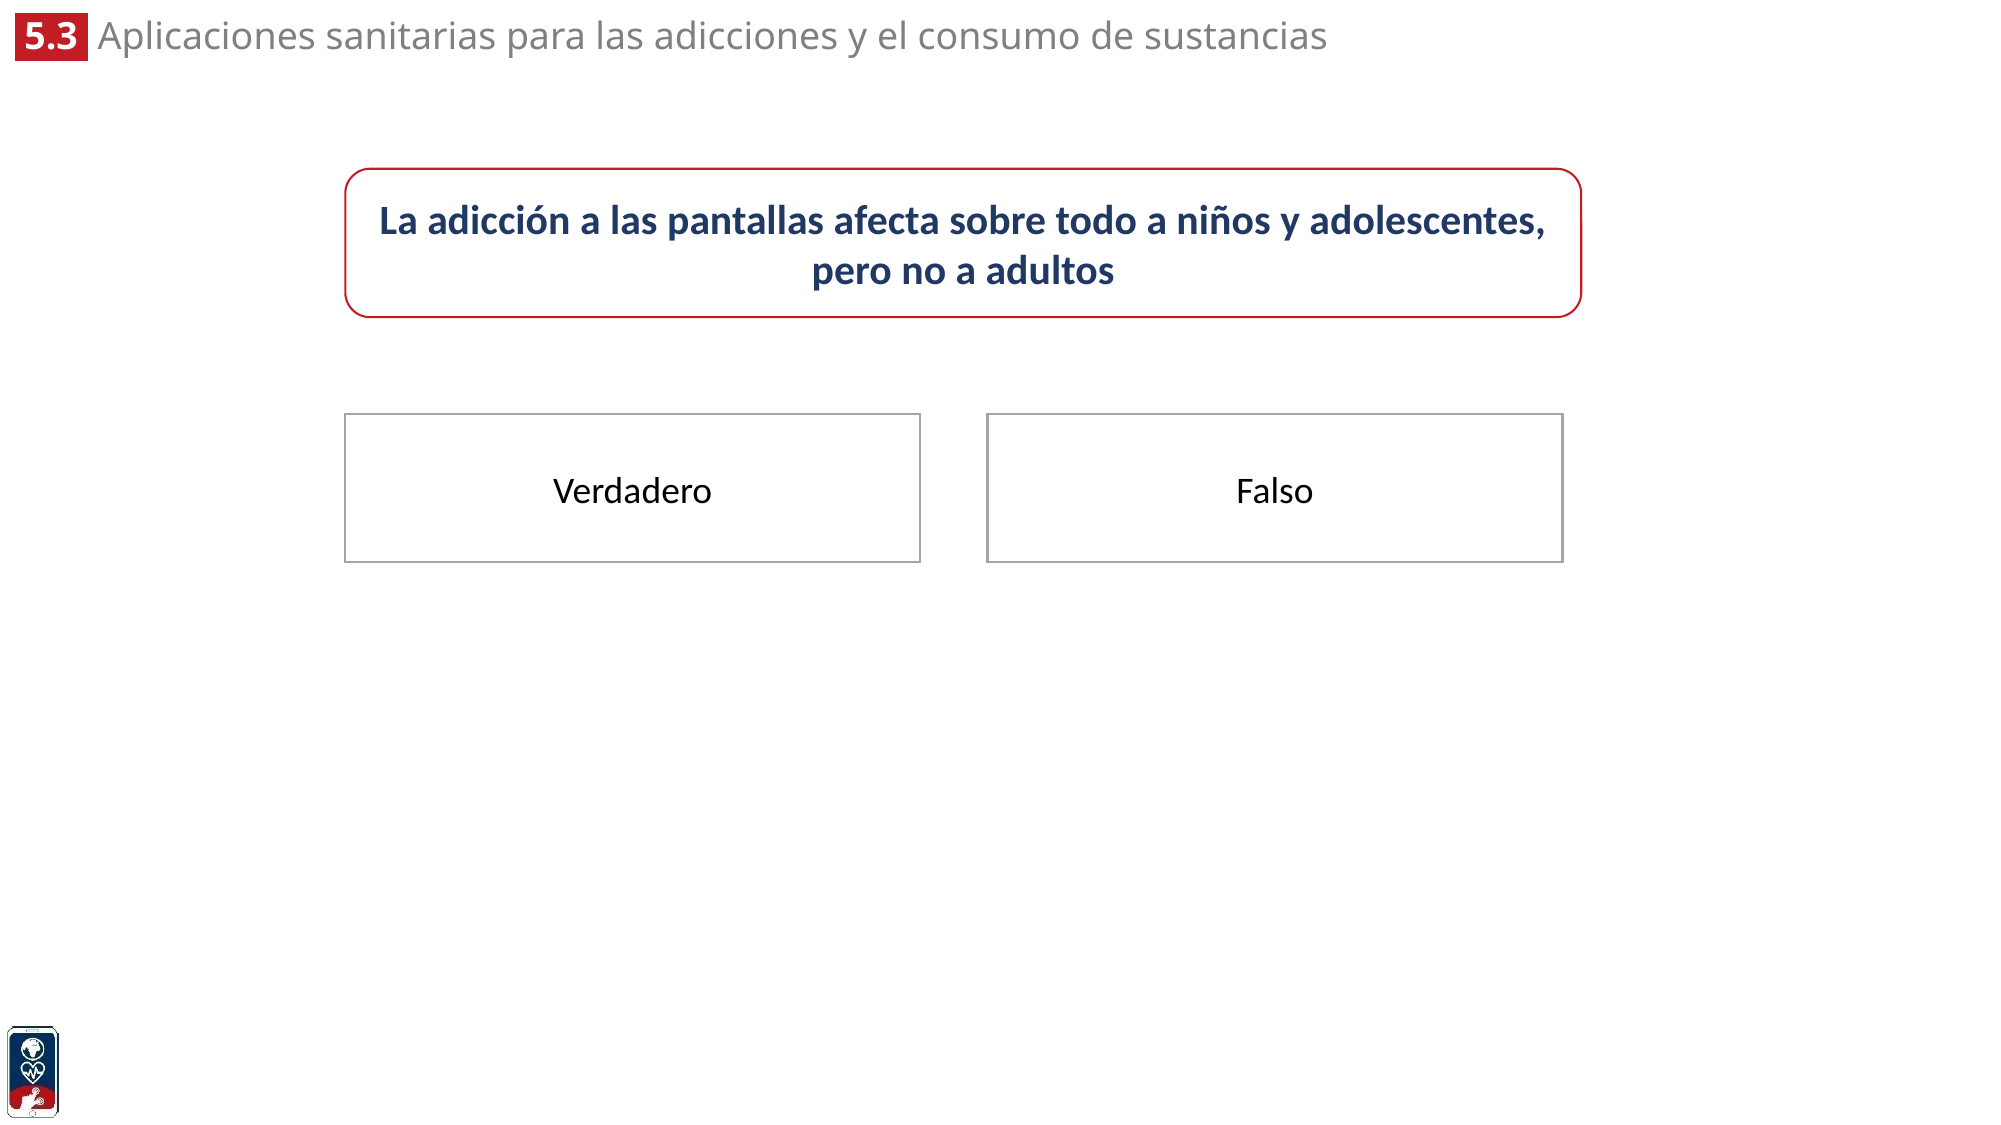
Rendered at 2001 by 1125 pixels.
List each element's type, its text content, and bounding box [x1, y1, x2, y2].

text_box La adicción a las pantallas afecta sobre todo a niños y adolescentes, pero no a adultos [344, 167, 1583, 319]
text_box Falso [986, 413, 1564, 563]
picture [7, 1026, 59, 1118]
text_box Verdadero [344, 413, 921, 563]
